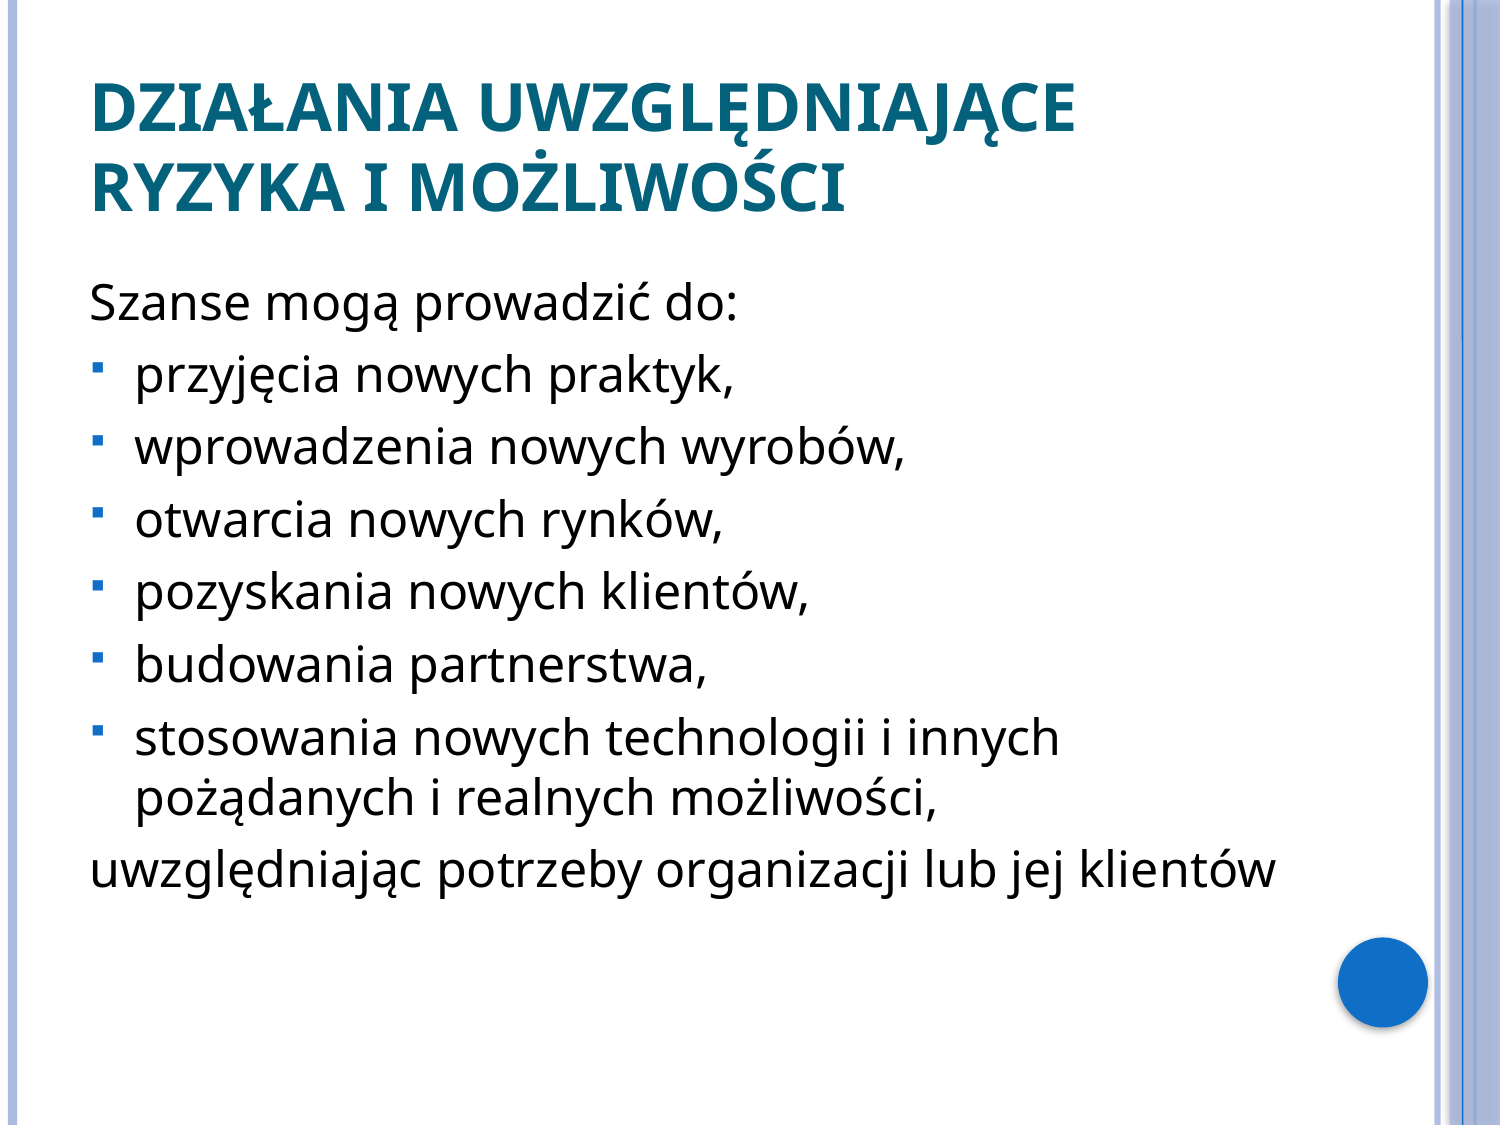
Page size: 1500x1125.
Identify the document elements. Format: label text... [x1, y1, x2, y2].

title Działania uwzględniające ryzyka i możliwości [75, 45, 1300, 233]
list Szanse mogą prowadzić do: przyjęcia nowych praktyk, wprowadzenia nowych wyrobów, otwarcia nowych rynków, pozyskania nowych klientów, budowania partnerstwa, stosowania nowych technologii i innych pożądanych i realnych możliwości, uwzględniając potrzeby organizacji lub jej klientów [75, 262, 1300, 1062]
